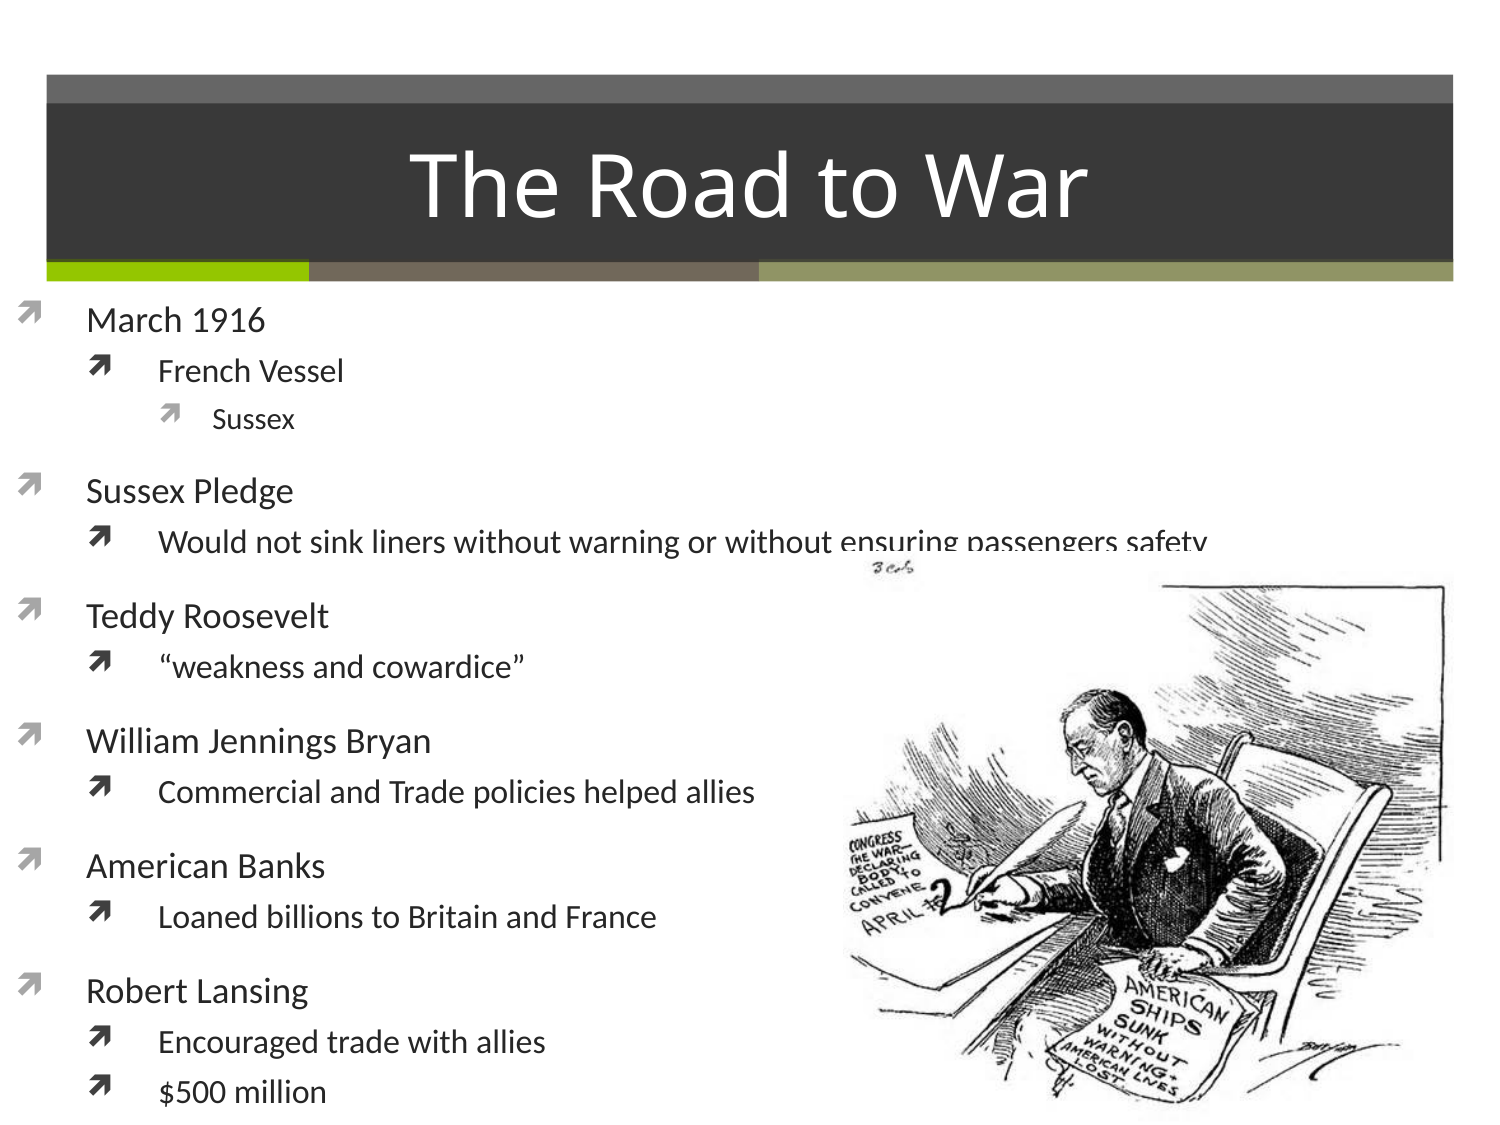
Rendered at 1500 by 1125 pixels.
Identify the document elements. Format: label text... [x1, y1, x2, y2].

picture [842, 551, 1454, 1125]
title The Road to War [46, 103, 1454, 263]
list March 1916 French Vessel Sussex Sussex Pledge Would not sink liners without warning or without ensuring passengers safety Teddy Roosevelt “weakness and cowardice” William Jennings Bryan Commercial and Trade policies helped allies American Banks Loaned billions to Britain and France Robert Lansing Encouraged trade with allies $500 million [0, 287, 1500, 1125]
